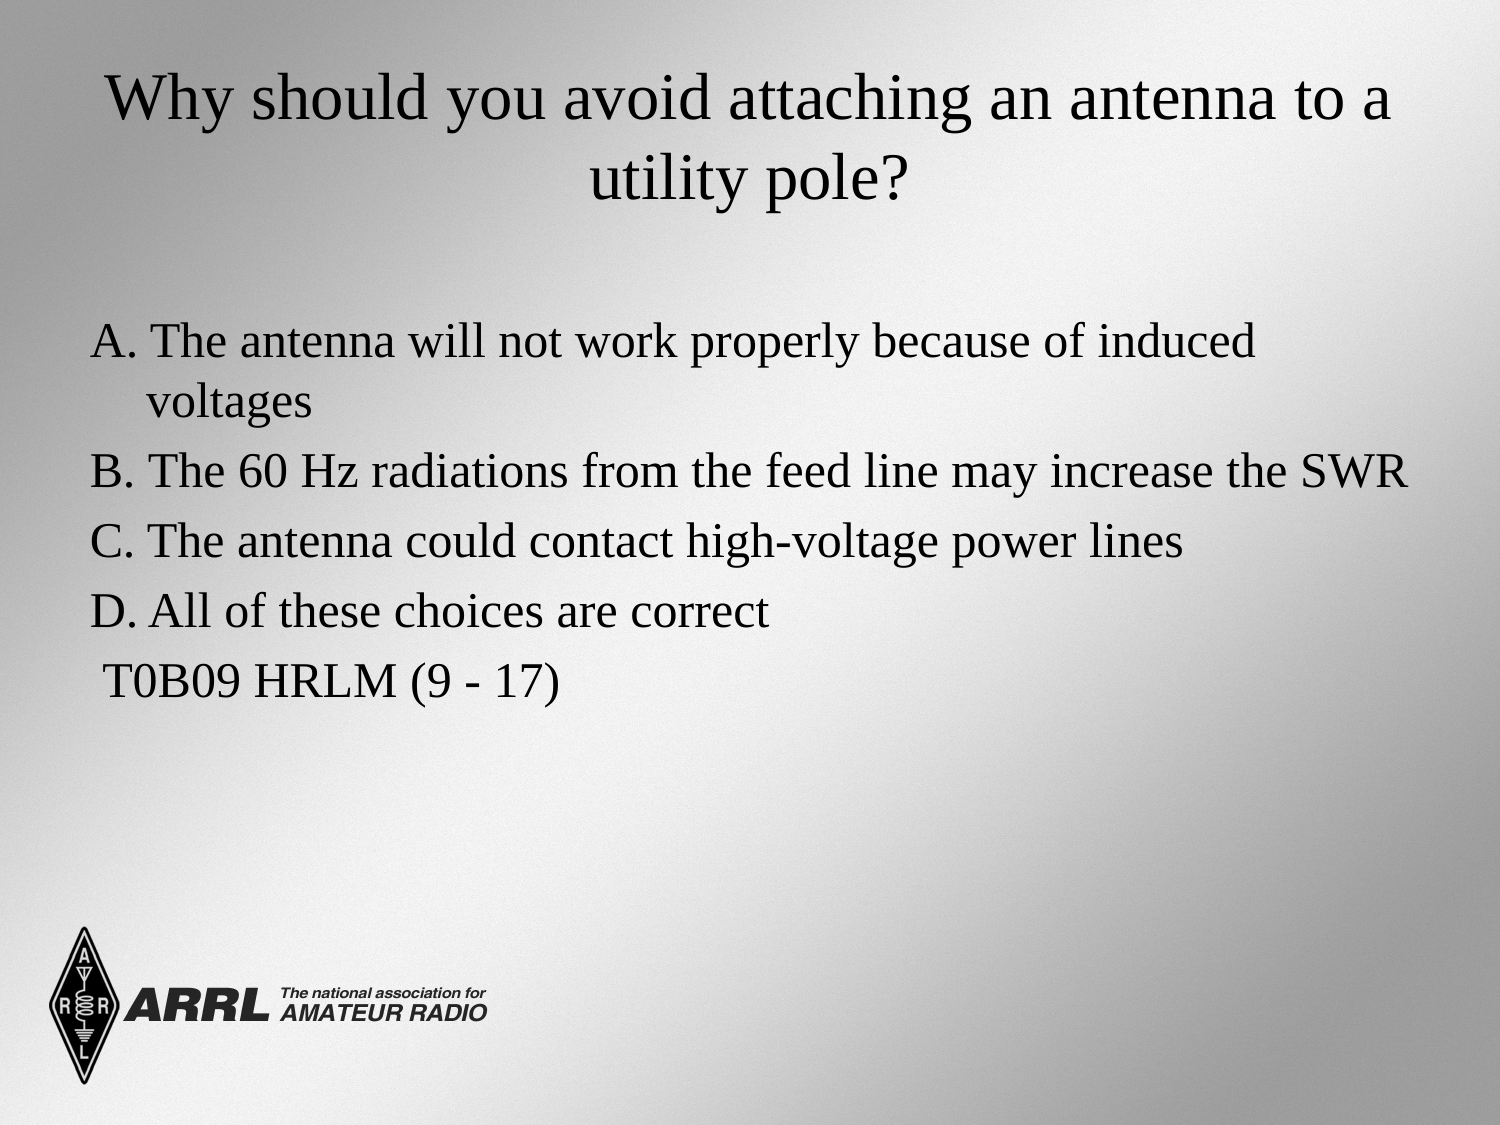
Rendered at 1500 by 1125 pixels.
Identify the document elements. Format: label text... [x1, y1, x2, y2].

picture [0, 0, 1500, 1125]
title Why should you avoid attaching an antenna to a utility pole? [75, 45, 1425, 233]
list A. The antenna will not work properly because of induced voltages B. The 60 Hz radiations from the feed line may increase the SWR C. The antenna could contact high-voltage power lines D. All of these choices are correct T0B09 HRLM (9 - 17) [75, 299, 1425, 1005]
